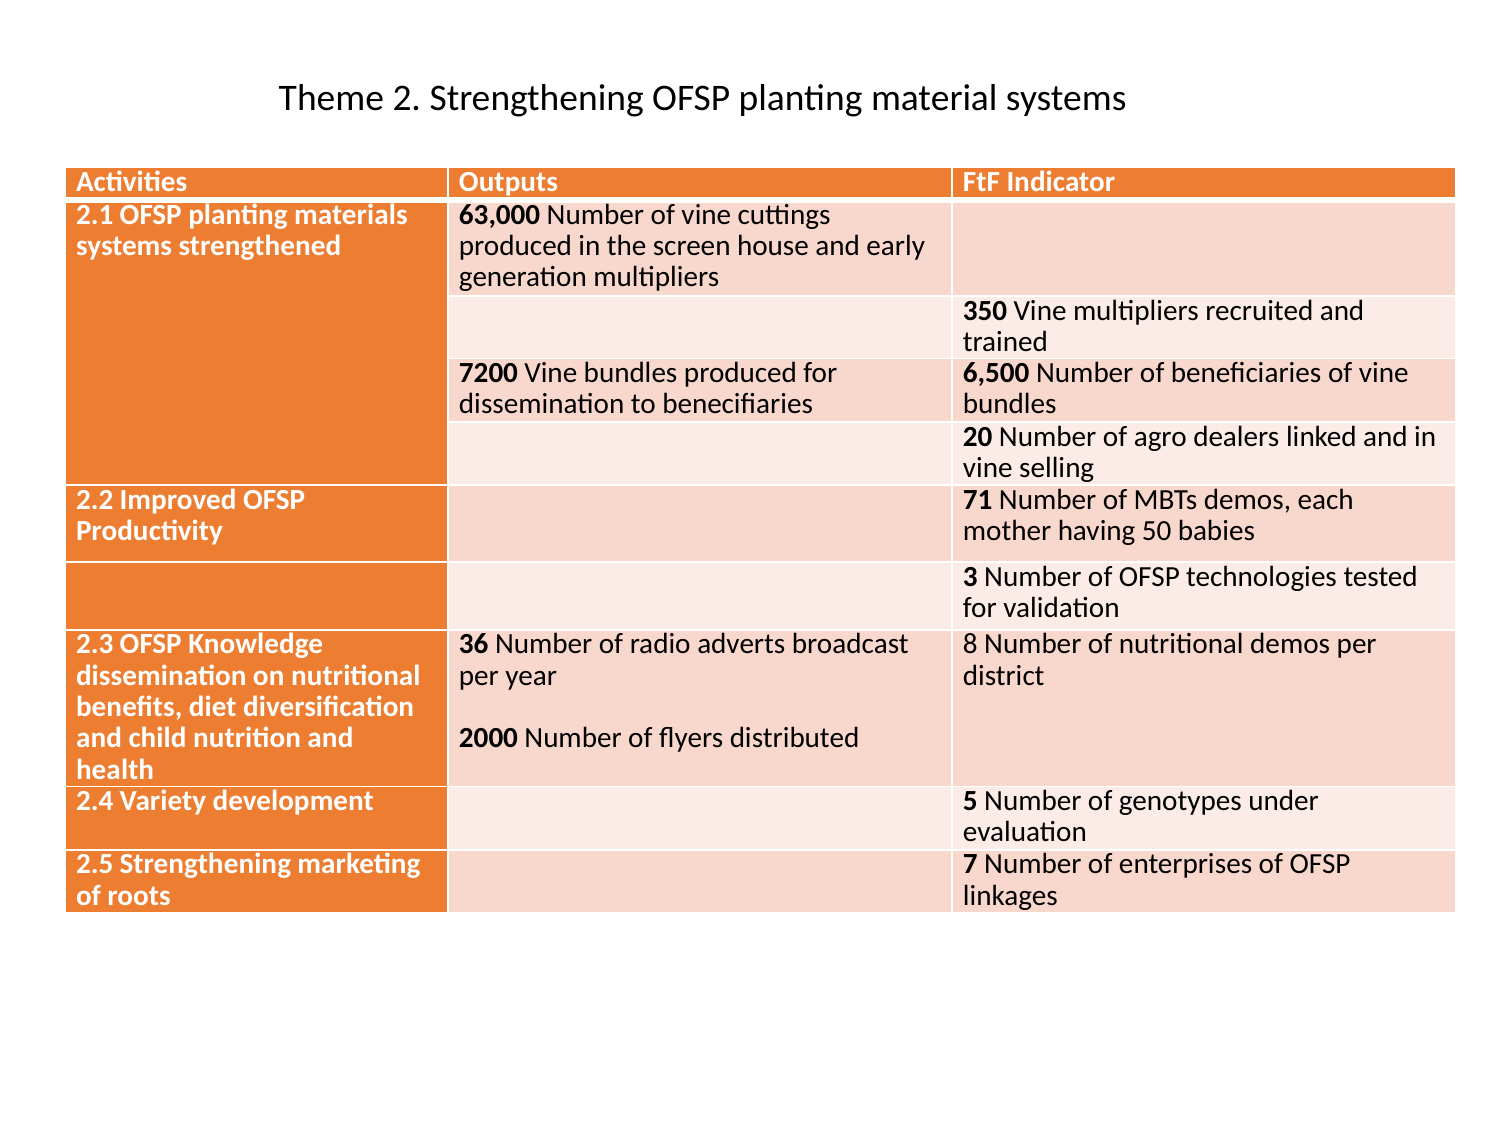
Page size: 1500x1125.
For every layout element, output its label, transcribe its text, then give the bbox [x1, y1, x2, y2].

table_cell [953, 203, 1455, 295]
table_cell 6,500 Number of beneficiaries of vine bundles [953, 359, 1455, 421]
table_cell 3 Number of OFSP technologies tested for validation [953, 563, 1455, 629]
table_cell 8 Number of nutritional demos per district [953, 631, 1455, 786]
table_cell 7200 Vine bundles produced for dissemination to benecifiaries [449, 359, 951, 421]
table_cell 7 Number of enterprises of OFSP linkages [953, 851, 1455, 912]
table_cell 2.4 Variety development [66, 787, 447, 849]
table_cell 36 Number of radio adverts broadcast per year 2000 Number of flyers distributed [449, 631, 951, 786]
table_cell 71 Number of MBTs demos, each mother having 50 babies [953, 486, 1455, 561]
table_cell [449, 787, 951, 849]
table_cell 2.3 OFSP Knowledge dissemination on nutritional benefits, diet diversification and child nutrition and health [66, 631, 447, 786]
table_cell 2.1 OFSP planting materials systems strengthened [66, 203, 447, 484]
table_cell [449, 563, 951, 629]
table_header FtF Indicator [953, 168, 1455, 197]
table_cell [449, 486, 951, 561]
table_header Activities [66, 168, 447, 197]
text_box Theme 2. Strengthening OFSP planting material systems [263, 62, 1143, 126]
table_cell [66, 563, 447, 629]
table_header Outputs [449, 168, 951, 197]
table_cell 5 Number of genotypes under evaluation [953, 787, 1455, 849]
table_cell 350 Vine multipliers recruited and trained [953, 297, 1455, 358]
table_cell [449, 851, 951, 912]
table_cell 20 Number of agro dealers linked and in vine selling [953, 423, 1455, 484]
table_cell [449, 423, 951, 484]
table_cell 2.2 Improved OFSP Productivity [66, 486, 447, 561]
table_cell 2.5 Strengthening marketing of roots [66, 851, 447, 912]
table_cell [449, 297, 951, 358]
table_cell 63,000 Number of vine cuttings produced in the screen house and early generation multipliers [449, 203, 951, 295]
